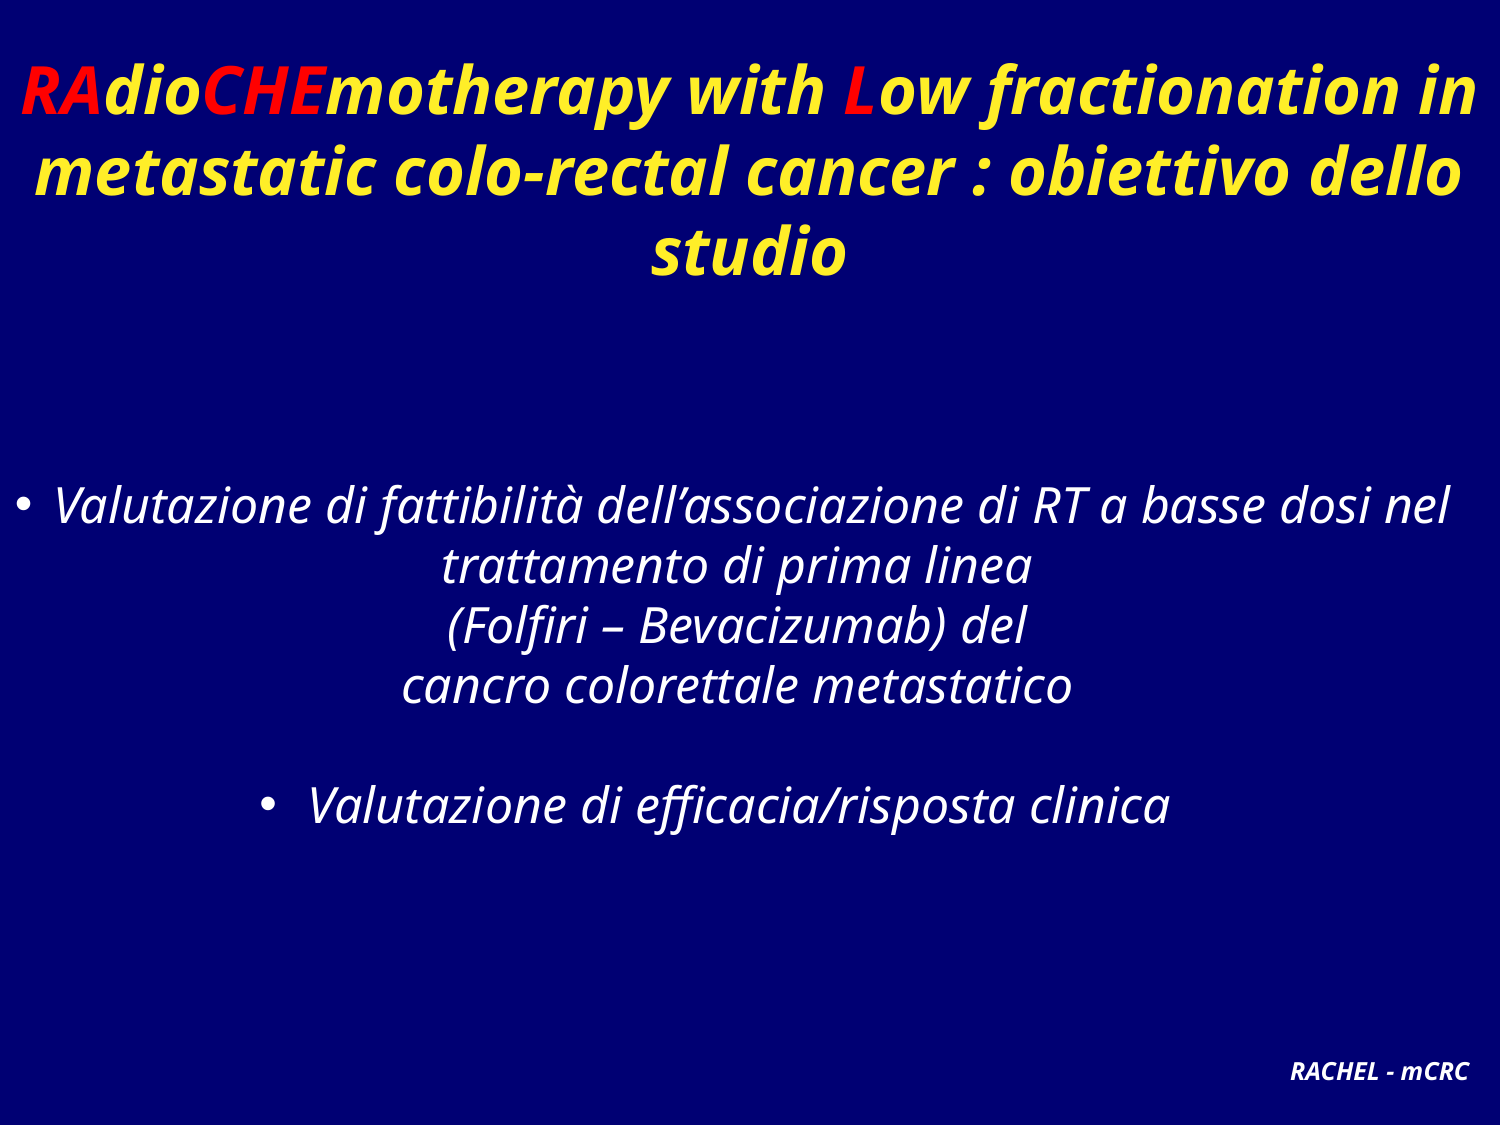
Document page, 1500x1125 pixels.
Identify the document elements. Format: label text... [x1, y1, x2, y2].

text_box RAdioCHEmotherapy with Low fractionation in metastatic colo-rectal cancer : obiettivo dello studio [0, 38, 1500, 298]
text_box Valutazione di fattibilità dell’associazione di RT a basse dosi nel trattamento di prima linea (Folfiri – Bevacizumab) del cancro colorettale metastatico Valutazione di efficacia/risposta clinica [0, 365, 1475, 841]
text_box RACHEL - mCRC [1196, 1048, 1485, 1093]
